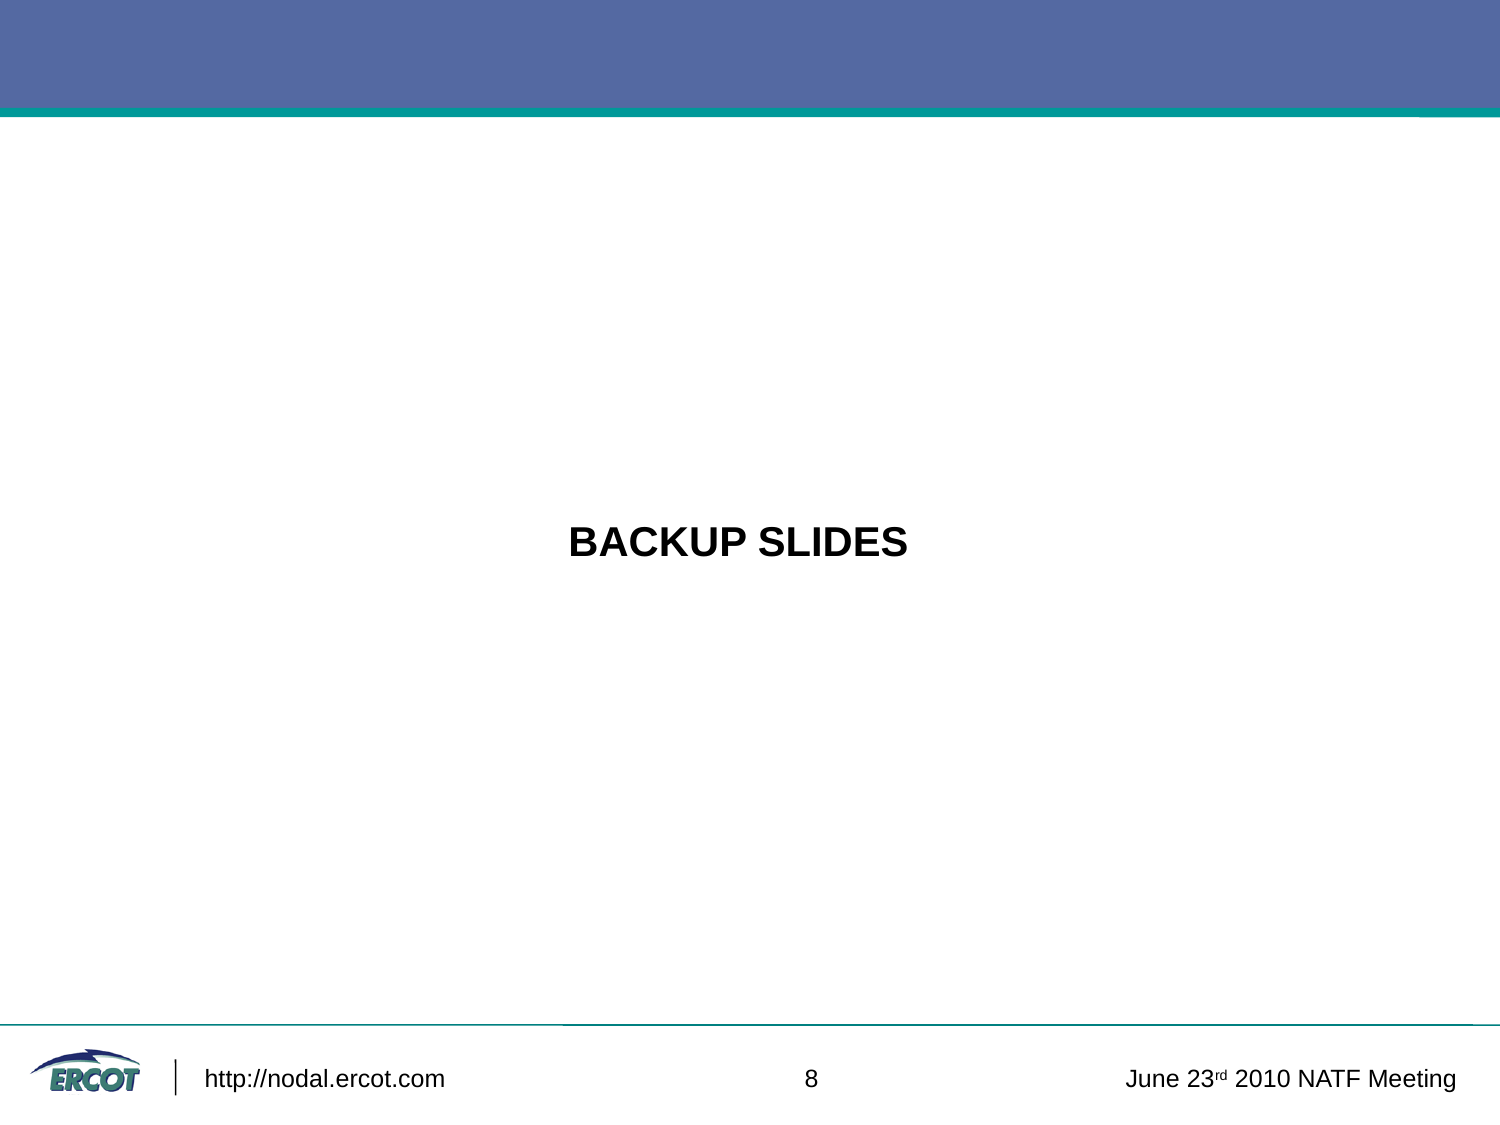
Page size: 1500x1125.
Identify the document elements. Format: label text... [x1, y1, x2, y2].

footer http://nodal.ercot.com 8 June 23rd 2010 NATF Meeting [189, 1054, 1476, 1125]
picture [24, 1041, 145, 1107]
list BACKUP SLIDES [37, 168, 1440, 912]
